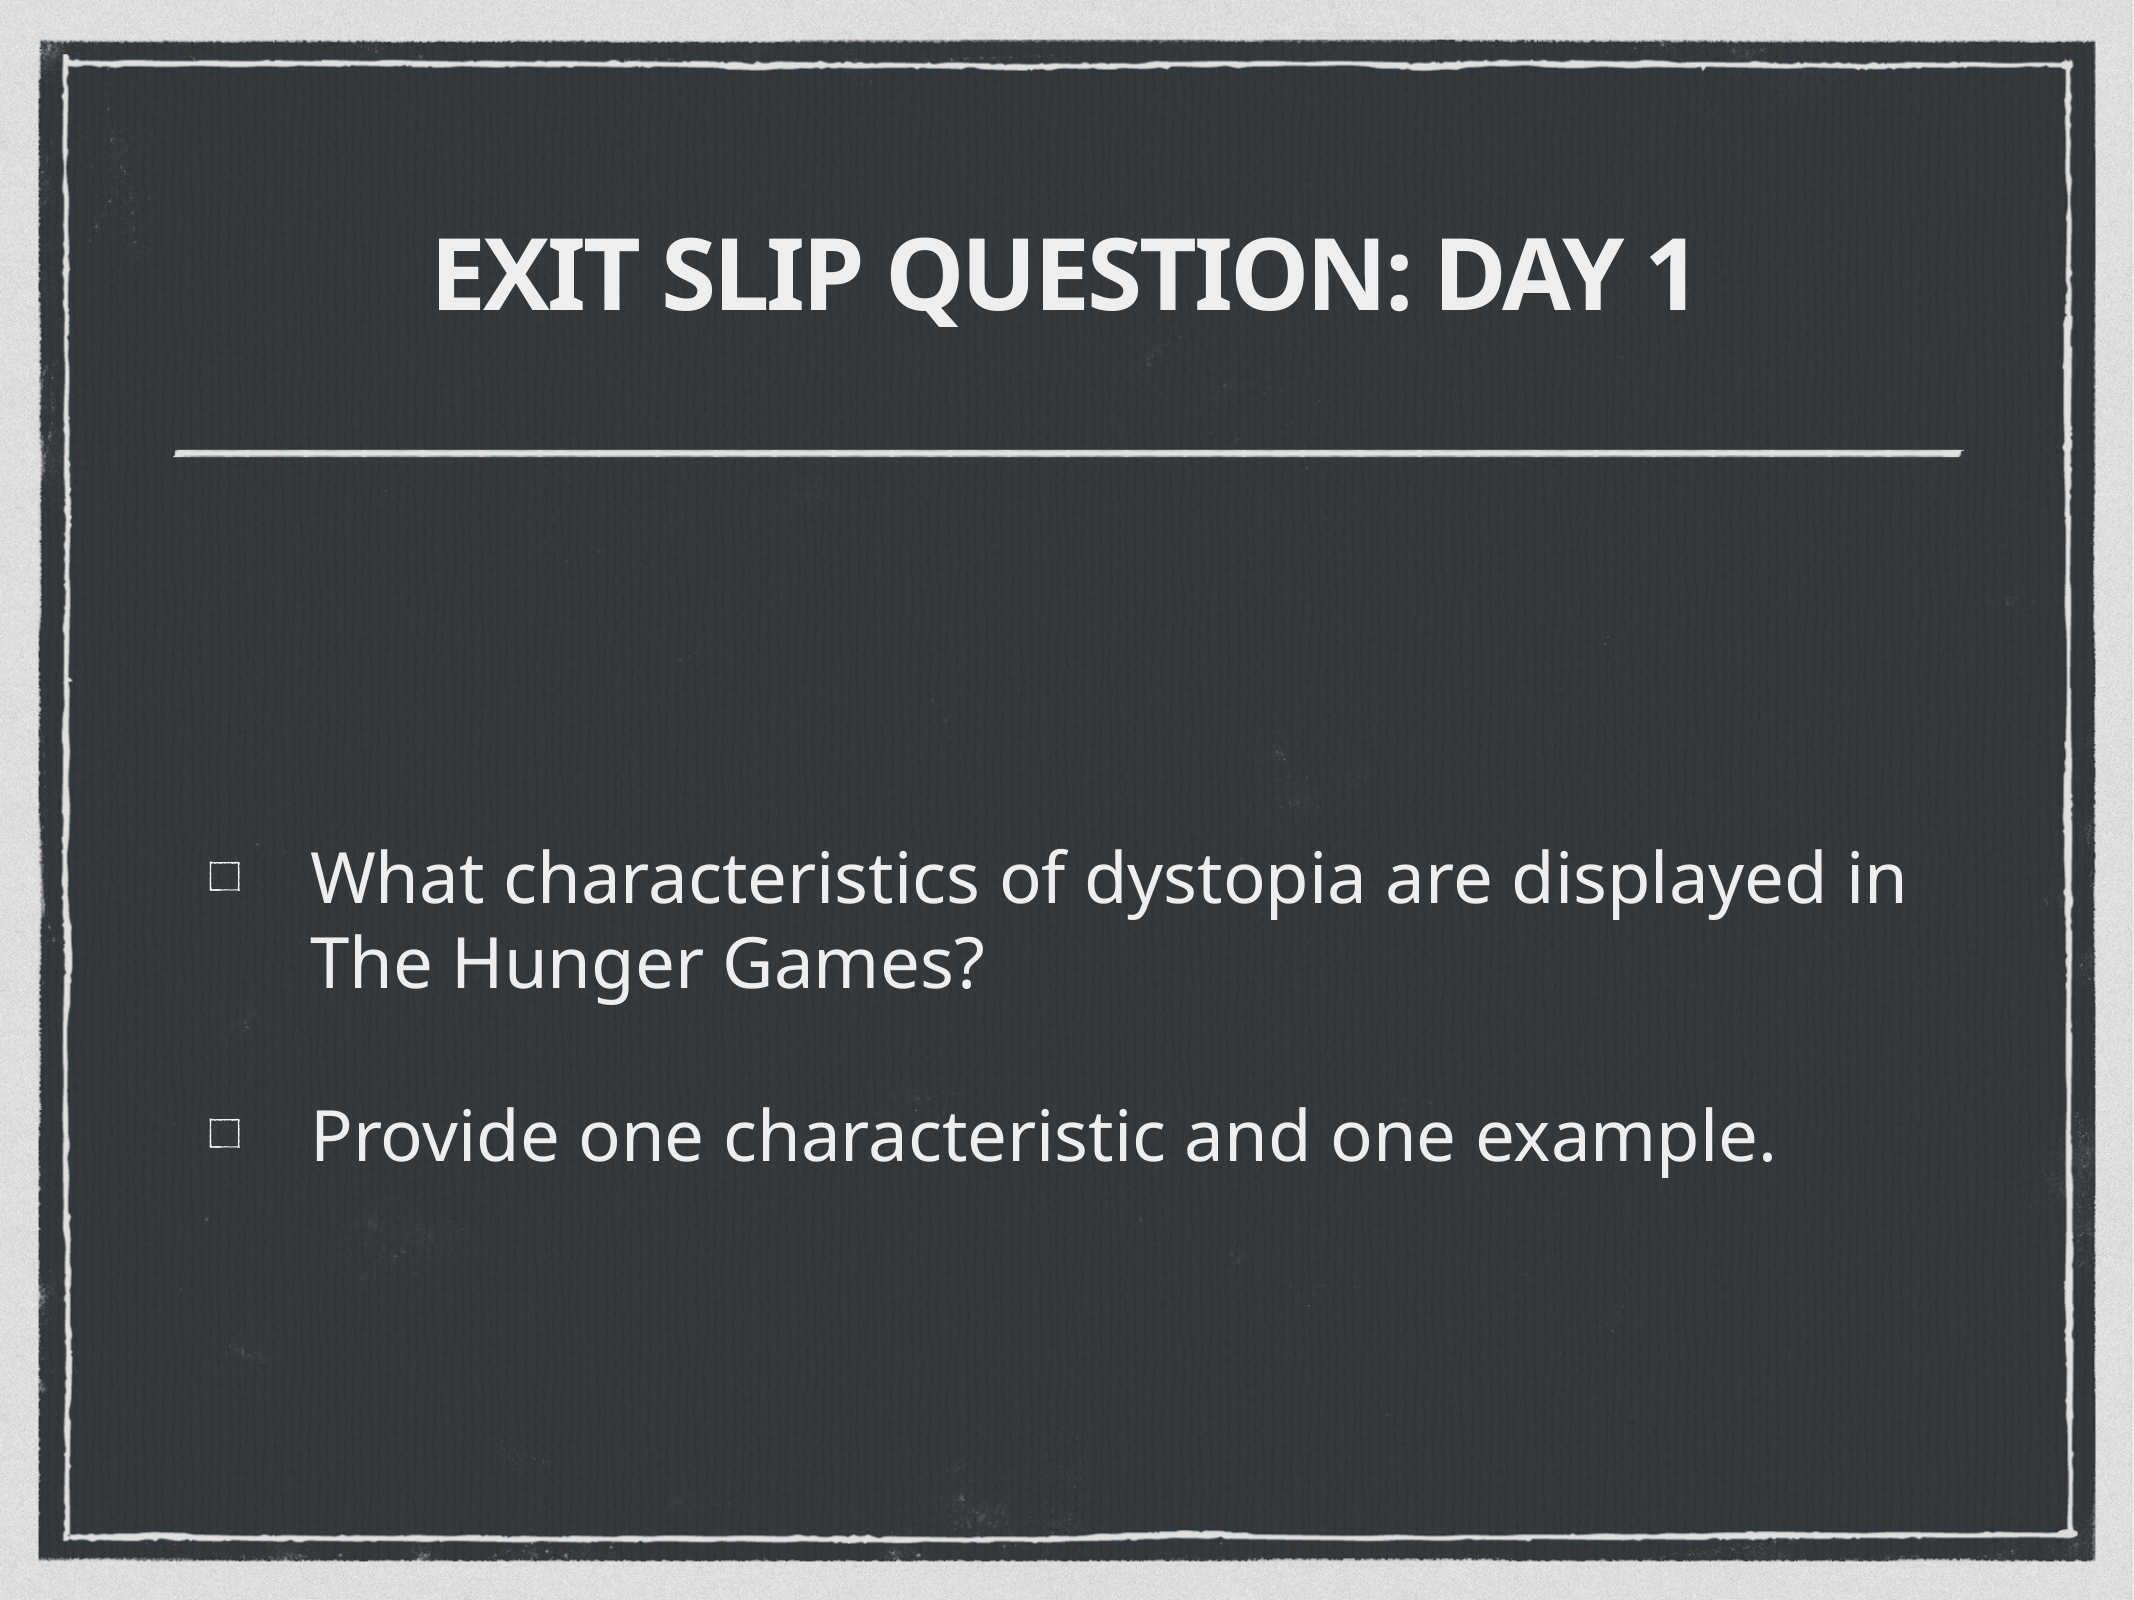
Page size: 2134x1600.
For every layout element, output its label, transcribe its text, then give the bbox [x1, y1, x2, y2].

title EXIT SLIP QUESTION: DAY 1 [207, 114, 1926, 428]
picture [0, 0, 2134, 1600]
list What characteristics of dystopia are displayed in The Hunger Games? Provide one characteristic and one example. [207, 534, 1926, 1474]
